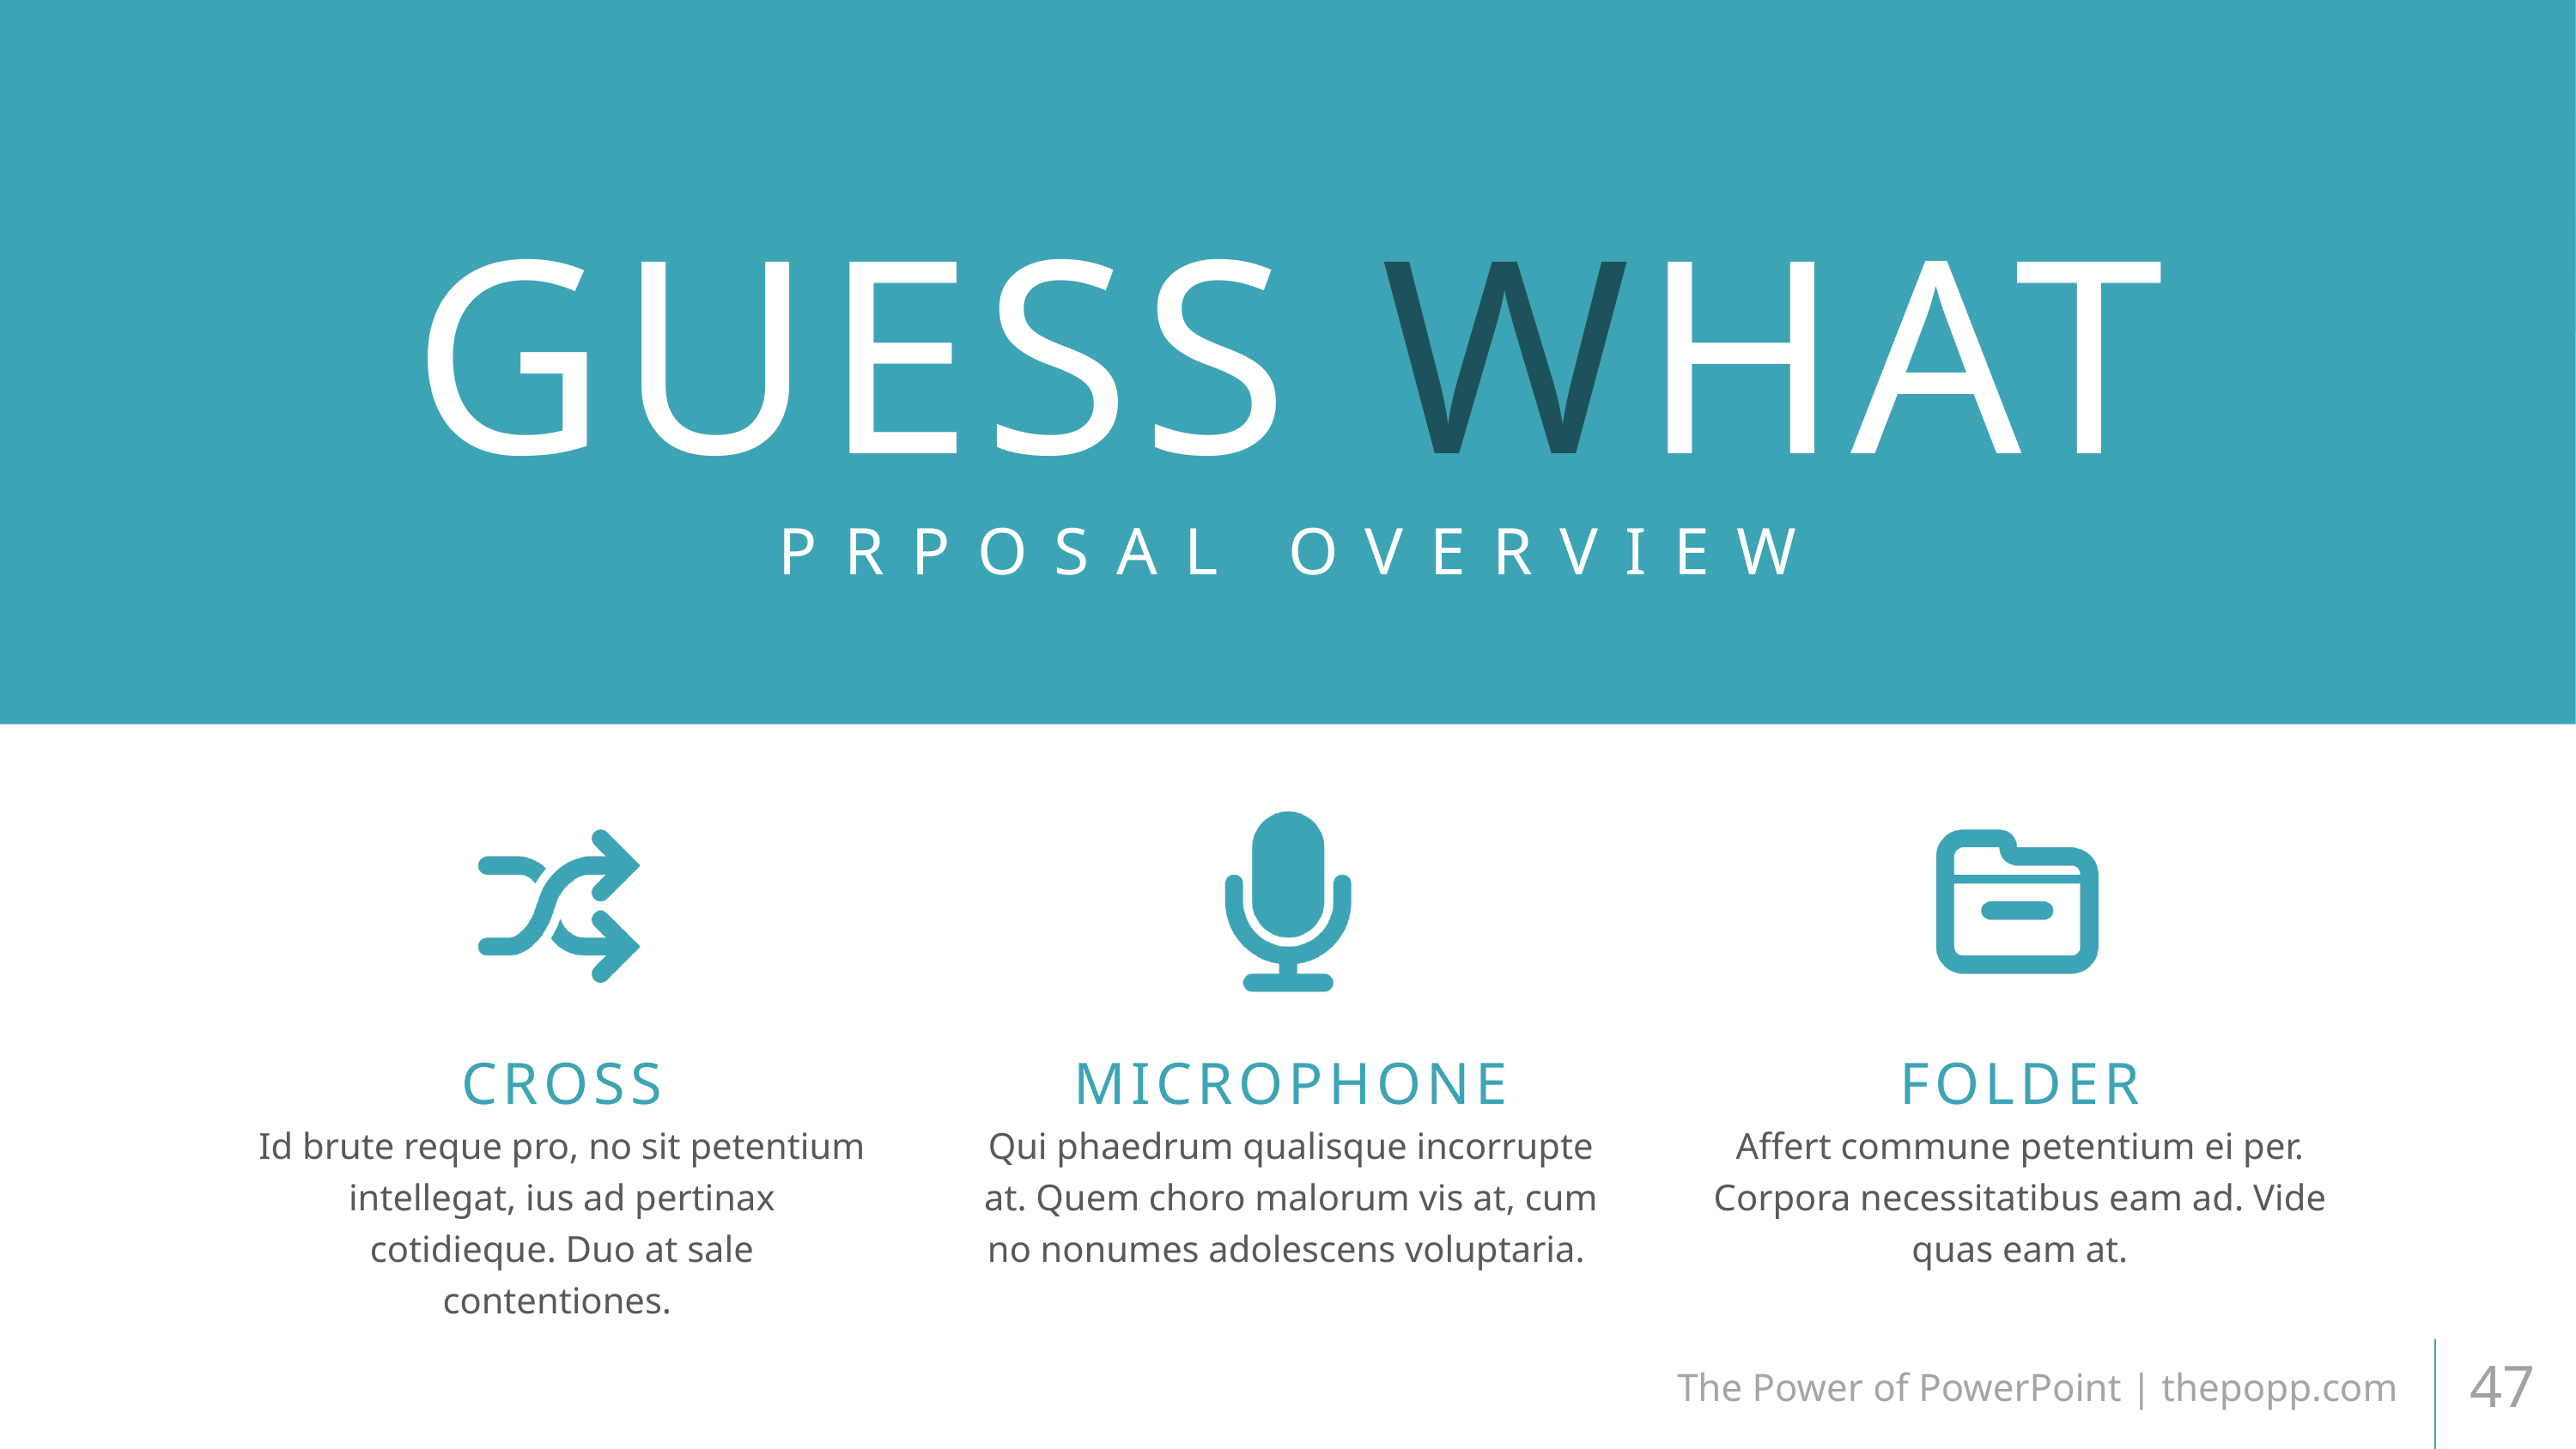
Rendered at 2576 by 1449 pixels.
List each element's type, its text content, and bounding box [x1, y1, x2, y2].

list MICROPHONE [957, 1022, 1625, 1131]
list FOLDER [1687, 1022, 2354, 1131]
slide_number 47 [2446, 1350, 2575, 1428]
list Qui phaedrum qualisque incorrupte at. Quem choro malorum vis at, cum no nonumes adolescens voluptaria. [957, 1131, 1625, 1327]
picture [451, 793, 667, 1010]
list Affert commune petentium ei per. Corpora necessitatibus eam ad. Vide quas eam at. [1687, 1131, 2354, 1327]
list Id brute reque pro, no sit petentium intellegat, ius ad pertinax cotidieque. Duo at sale contentiones. [228, 1131, 896, 1327]
footer The Power of PowerPoint | thepopp.com [1326, 1350, 2421, 1428]
list PRPOSAL OVERVIEW [102, 479, 2474, 620]
list GUESS WHAT [102, 173, 2474, 479]
picture [1180, 793, 1396, 1010]
list CROSS [228, 1022, 896, 1131]
picture [1909, 793, 2125, 1010]
